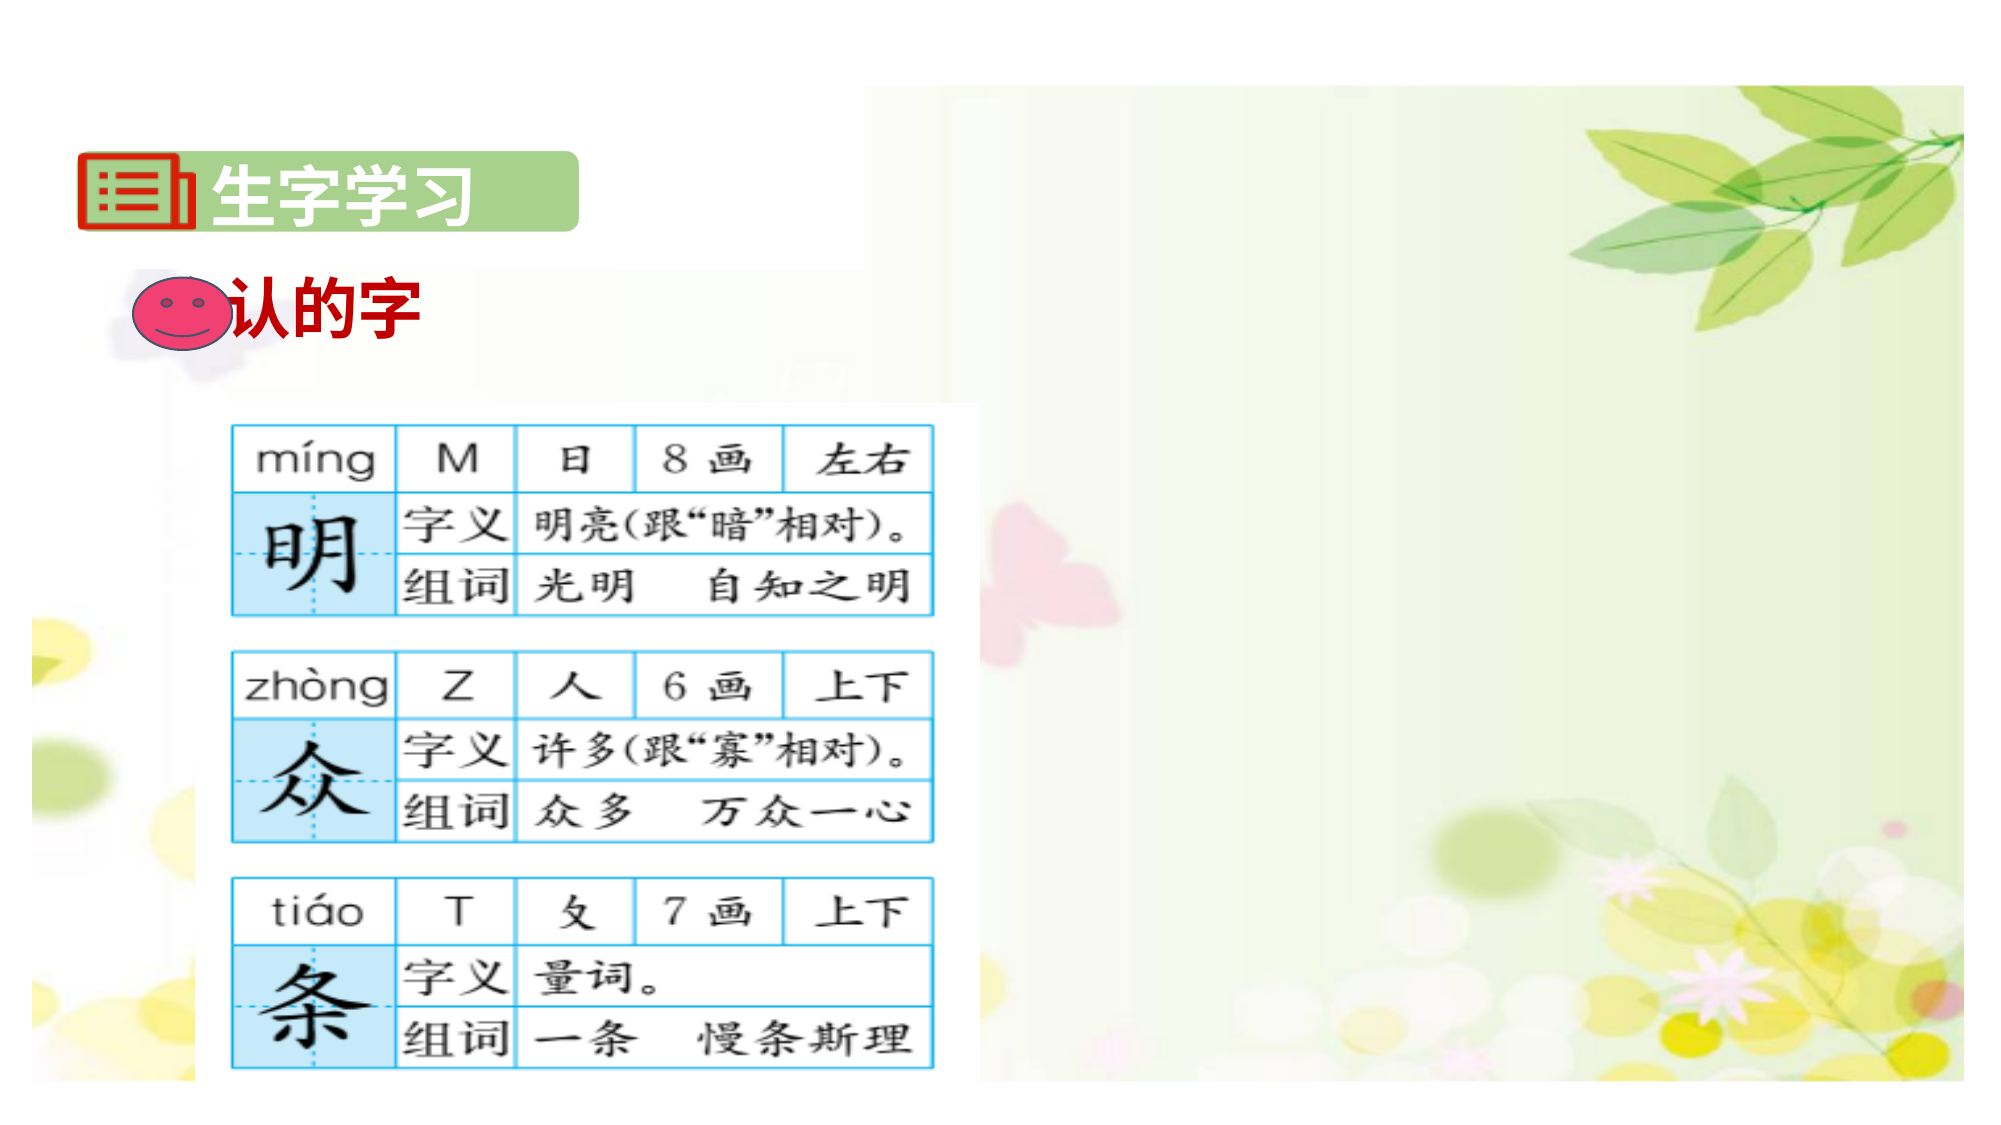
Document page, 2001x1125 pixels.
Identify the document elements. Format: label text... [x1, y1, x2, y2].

picture [78, 147, 196, 236]
picture [31, 84, 1964, 1093]
text_box 生字学习 [195, 147, 679, 243]
